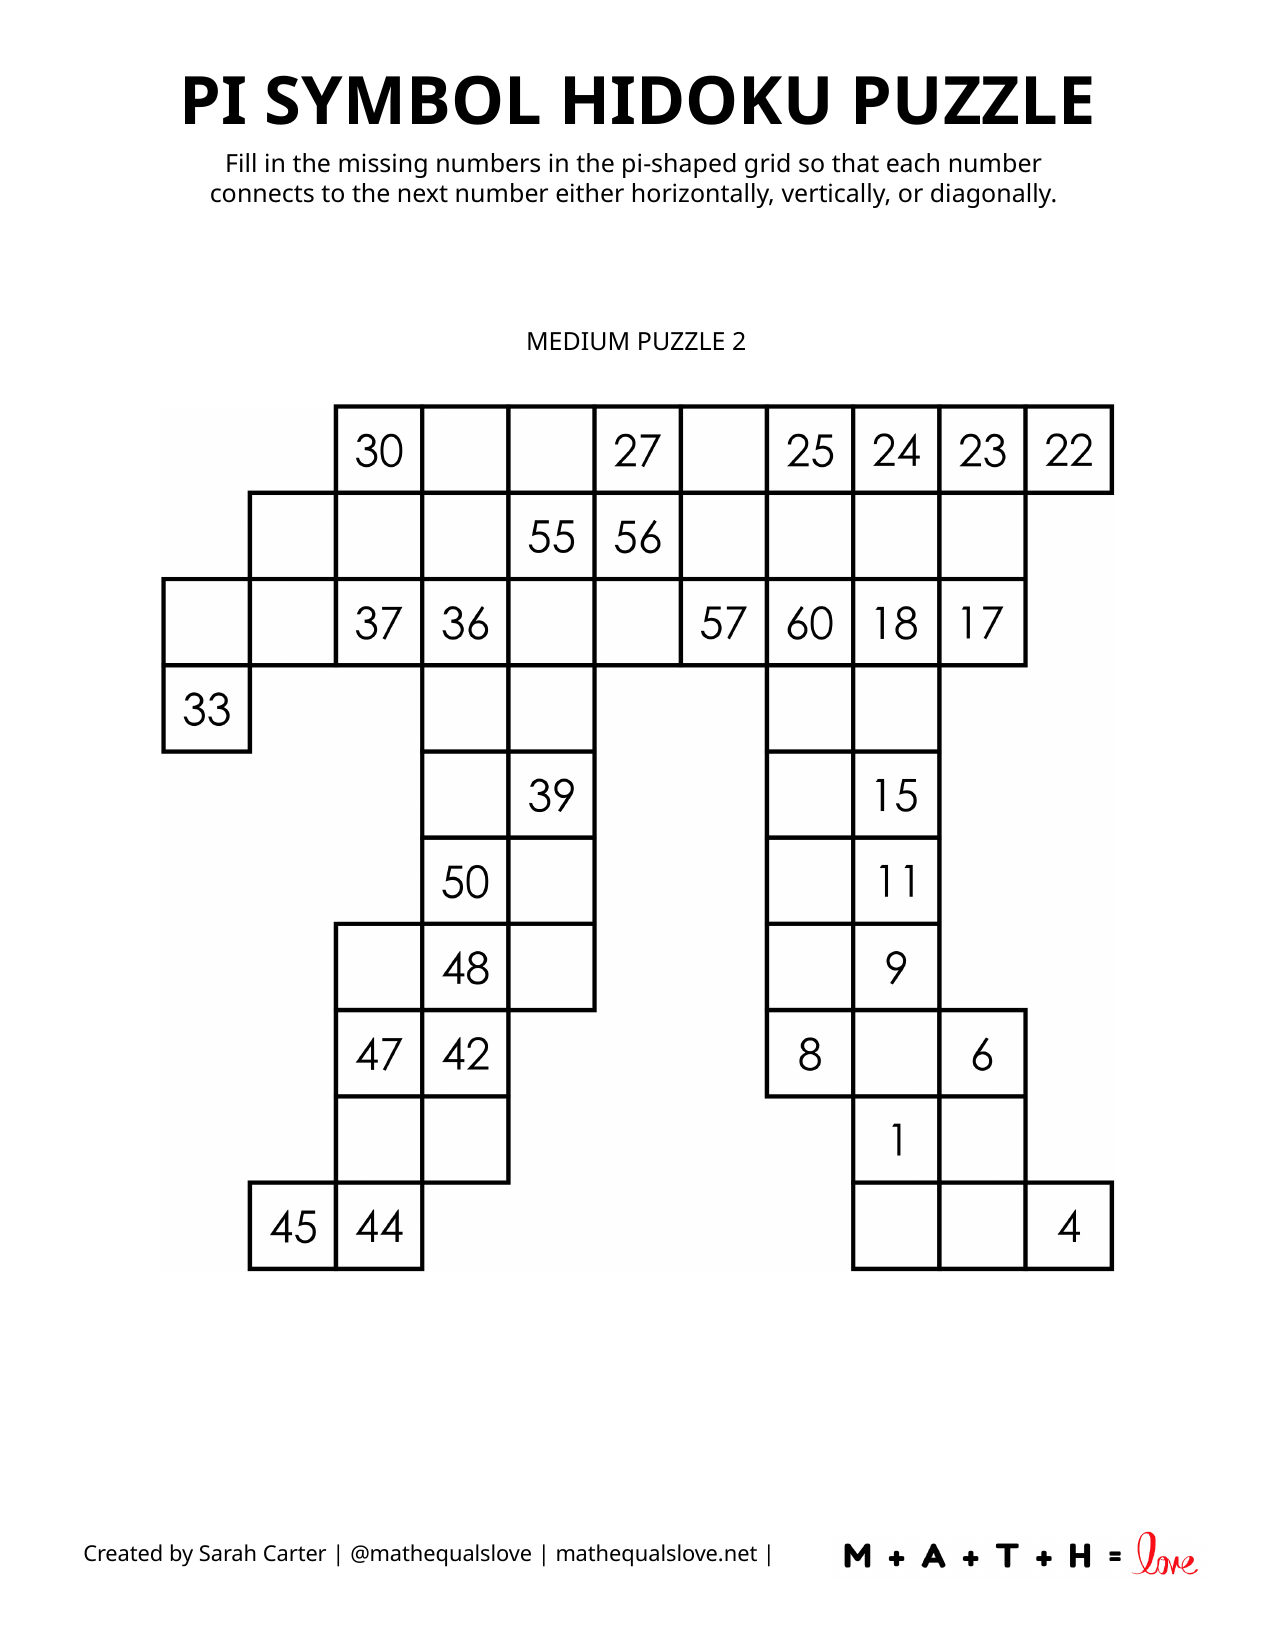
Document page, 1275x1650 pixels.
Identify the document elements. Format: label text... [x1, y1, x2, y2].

text_box Created by Sarah Carter | @mathequalslove | mathequalslove.net | [68, 1532, 830, 1574]
text_box Fill in the missing numbers in the pi-shaped grid so that each number connects to the next number either horizontally, vertically, or diagonally. [0, 140, 1275, 216]
picture [830, 1528, 1207, 1580]
text_box MEDIUM PUZZLE 2 [158, 324, 1115, 376]
text_box PI SYMBOL HIDOKU PUZZLE [66, 50, 1211, 140]
picture [158, 401, 1117, 1273]
